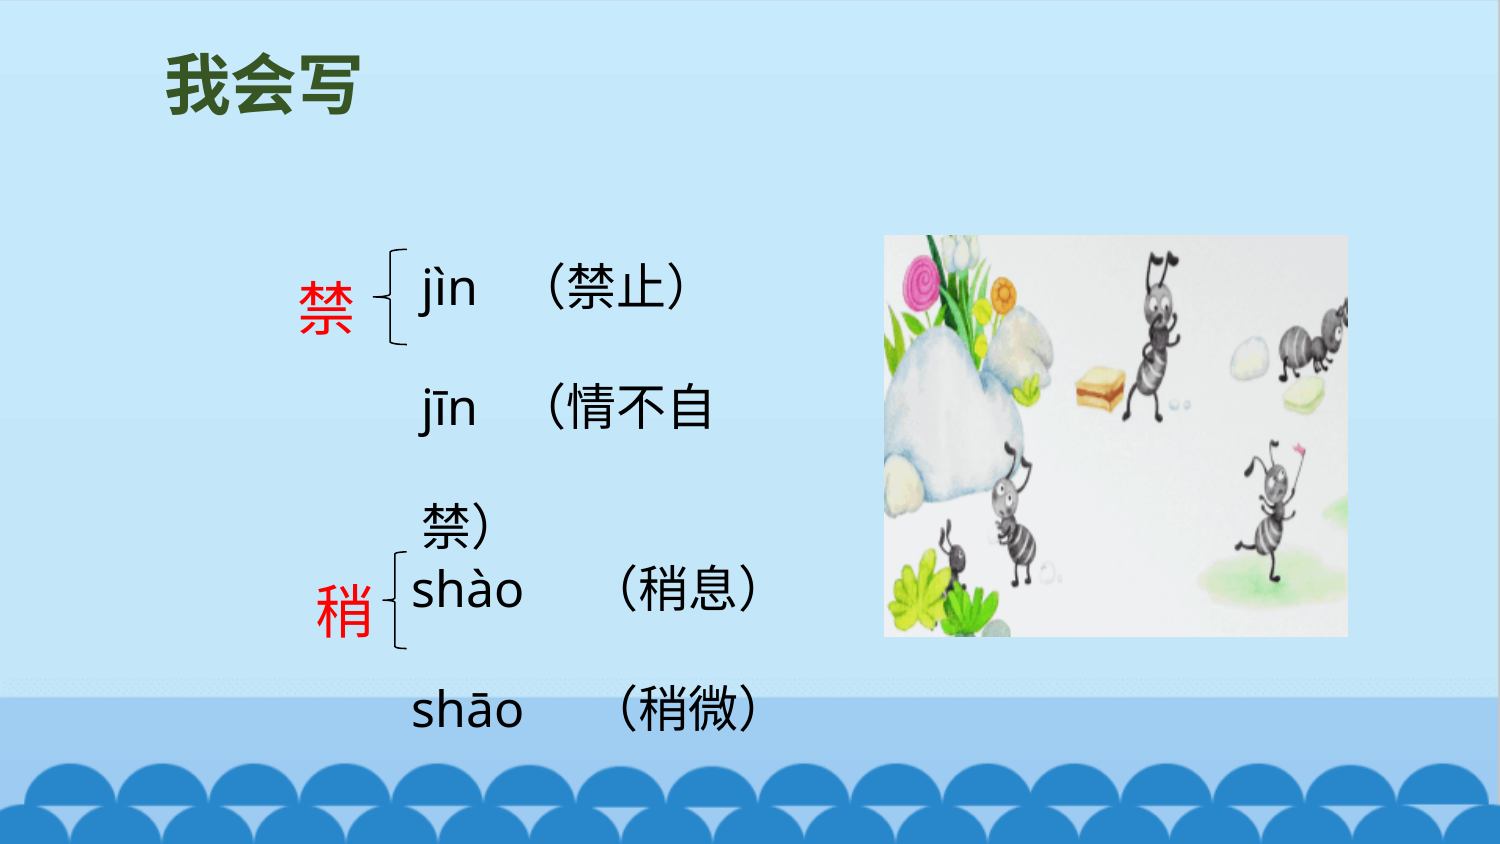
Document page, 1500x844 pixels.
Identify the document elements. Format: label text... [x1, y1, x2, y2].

text_box 我会写 [149, 35, 380, 131]
text_box jìn （禁止） jīn （情不自禁） [406, 187, 824, 563]
text_box [382, 551, 407, 649]
text_box 禁 [282, 264, 371, 350]
text_box 稍 [301, 568, 389, 653]
text_box [373, 249, 406, 345]
picture [0, 0, 1500, 844]
text_box shào （稍息） shāo （稍微） [397, 490, 885, 746]
